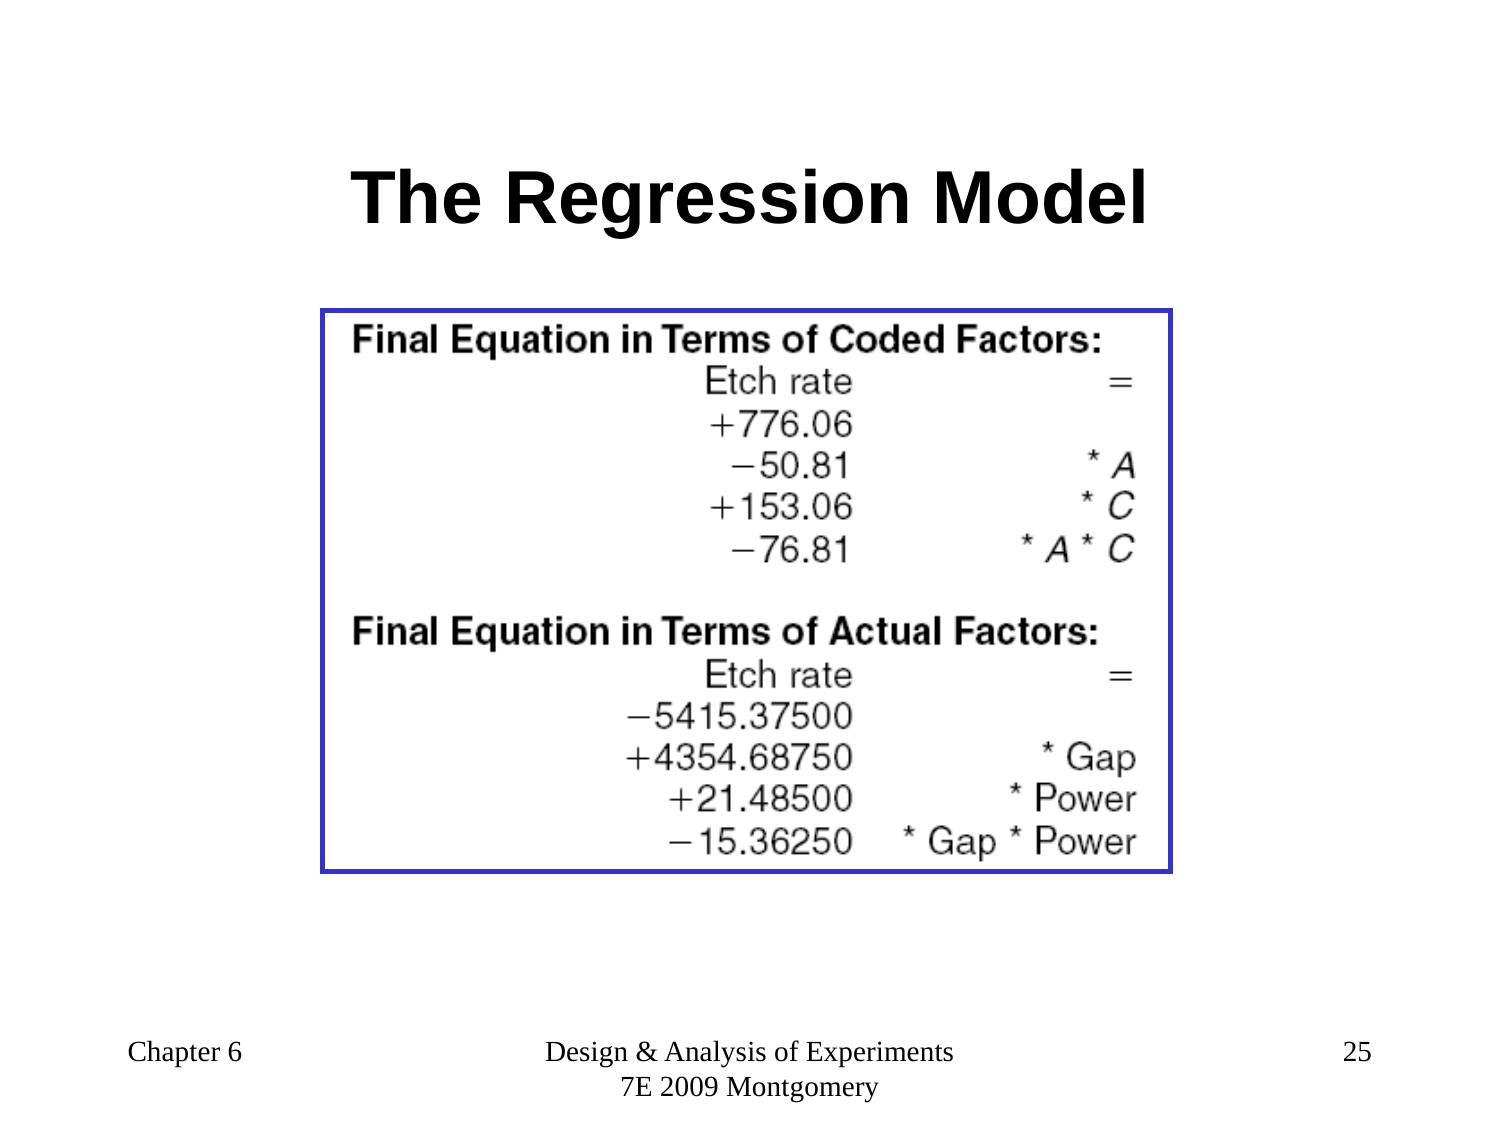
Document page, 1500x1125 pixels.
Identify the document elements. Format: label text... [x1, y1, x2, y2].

title The Regression Model [112, 99, 1388, 288]
slide_number Chapter 6 [112, 1024, 426, 1101]
footer Design & Analysis of Experiments 7E 2009 Montgomery [512, 1024, 988, 1101]
picture [324, 312, 1169, 870]
slide_number 25 [1074, 1024, 1388, 1101]
